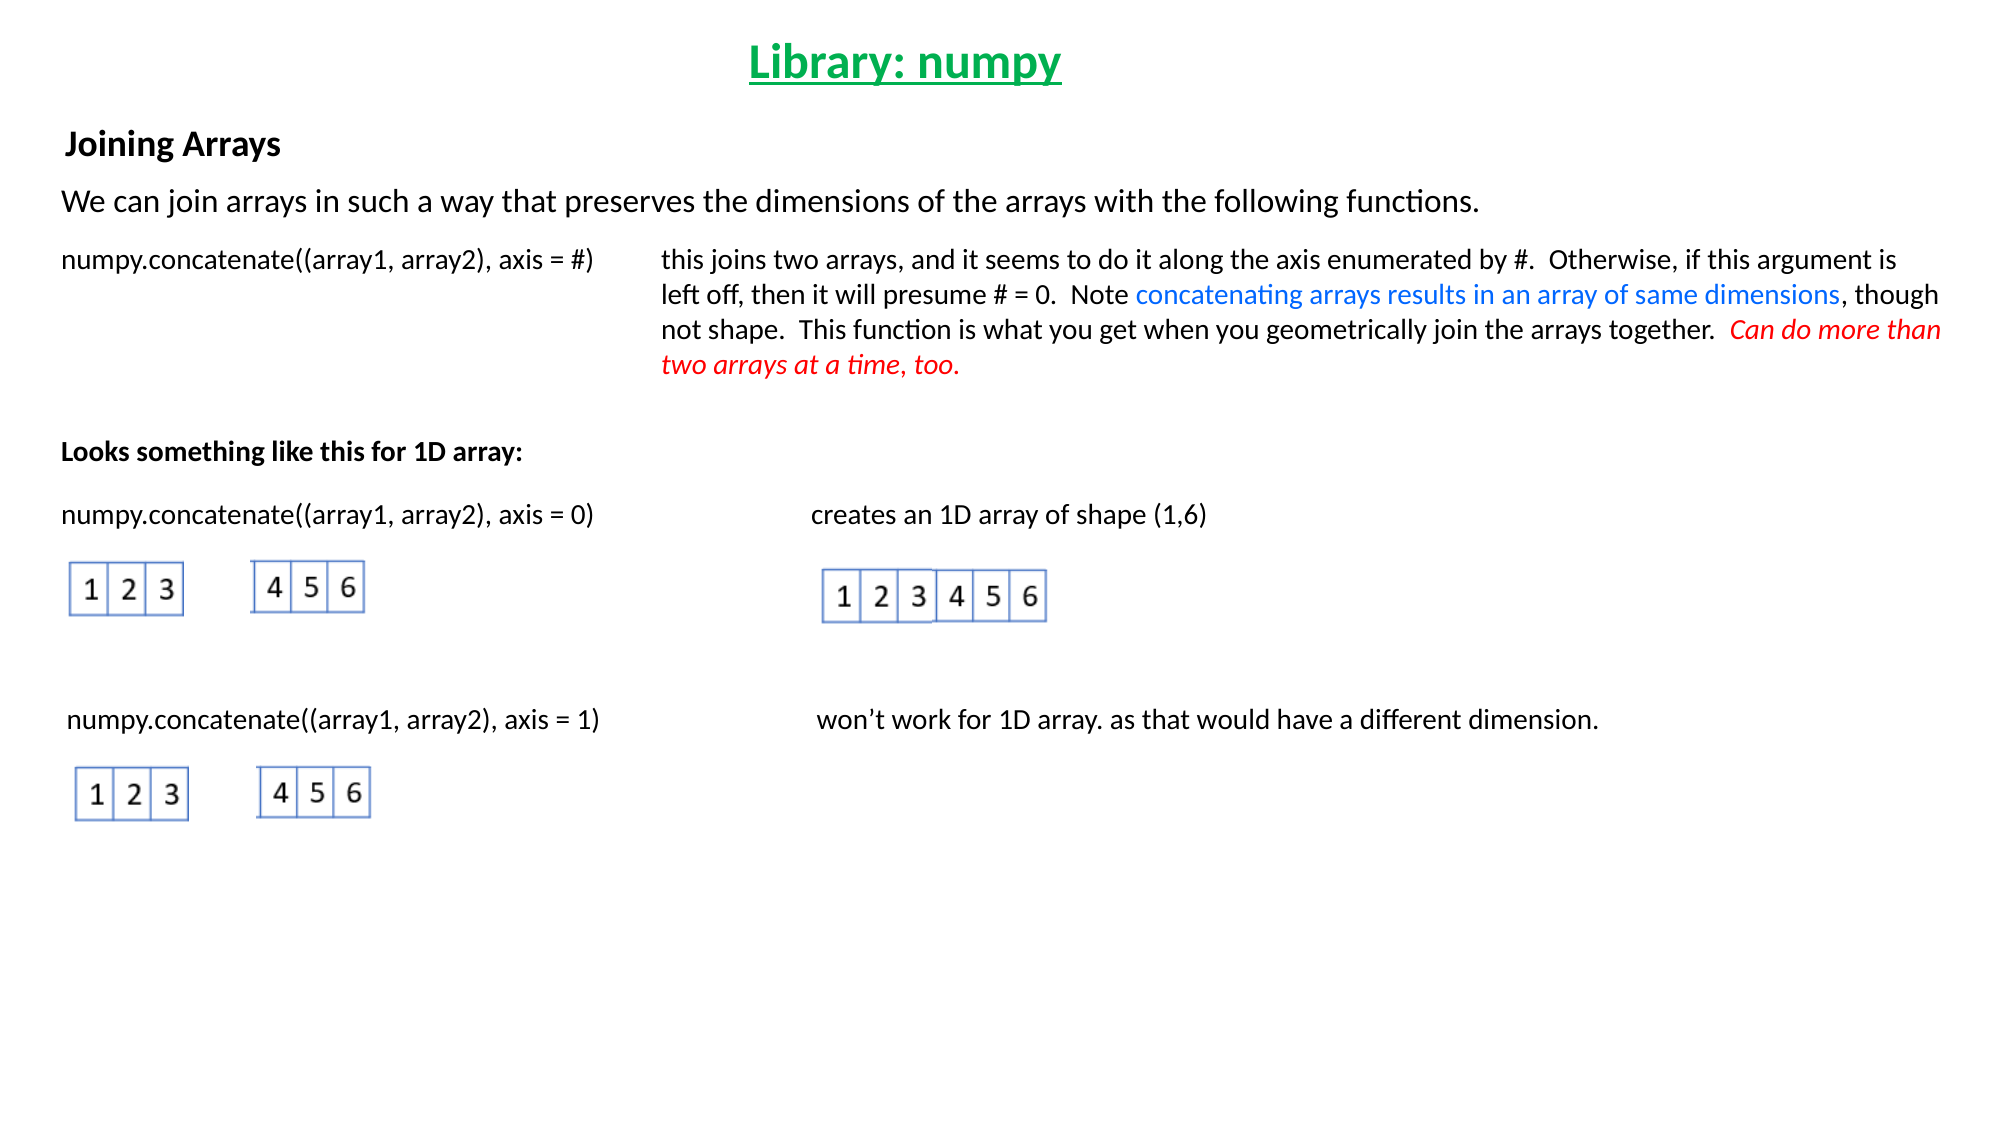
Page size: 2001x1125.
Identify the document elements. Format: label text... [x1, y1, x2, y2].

picture [256, 760, 378, 824]
picture [62, 551, 184, 618]
text_box Joining Arrays [50, 112, 548, 172]
picture [68, 756, 189, 823]
text_box numpy.concatenate((array1, array2), axis = #) this joins two arrays, and it seems to do it along the axis enumerated by #. Otherwise, if this argument is left off, then it will presume # = 0. Note concatenating arrays results in an array of same dimensions, though not shape. This function is what you get when you geometrically join the arrays together. Can do more than two arrays at a time, too. [46, 232, 1962, 388]
picture [815, 558, 1054, 628]
text_box We can join arrays in such a way that preserves the dimensions of the arrays with the following functions. [46, 171, 1623, 227]
text_box numpy.concatenate((array1, array2), axis = 1) won’t work for 1D array. as that would have a different dimension. [51, 693, 1932, 744]
text_box Library: numpy [734, 21, 1077, 97]
text_box numpy.concatenate((array1, array2), axis = 0) creates an 1D array of shape (1,6) [46, 487, 1408, 538]
text_box Looks something like this for 1D array: [46, 425, 592, 475]
picture [250, 554, 372, 619]
